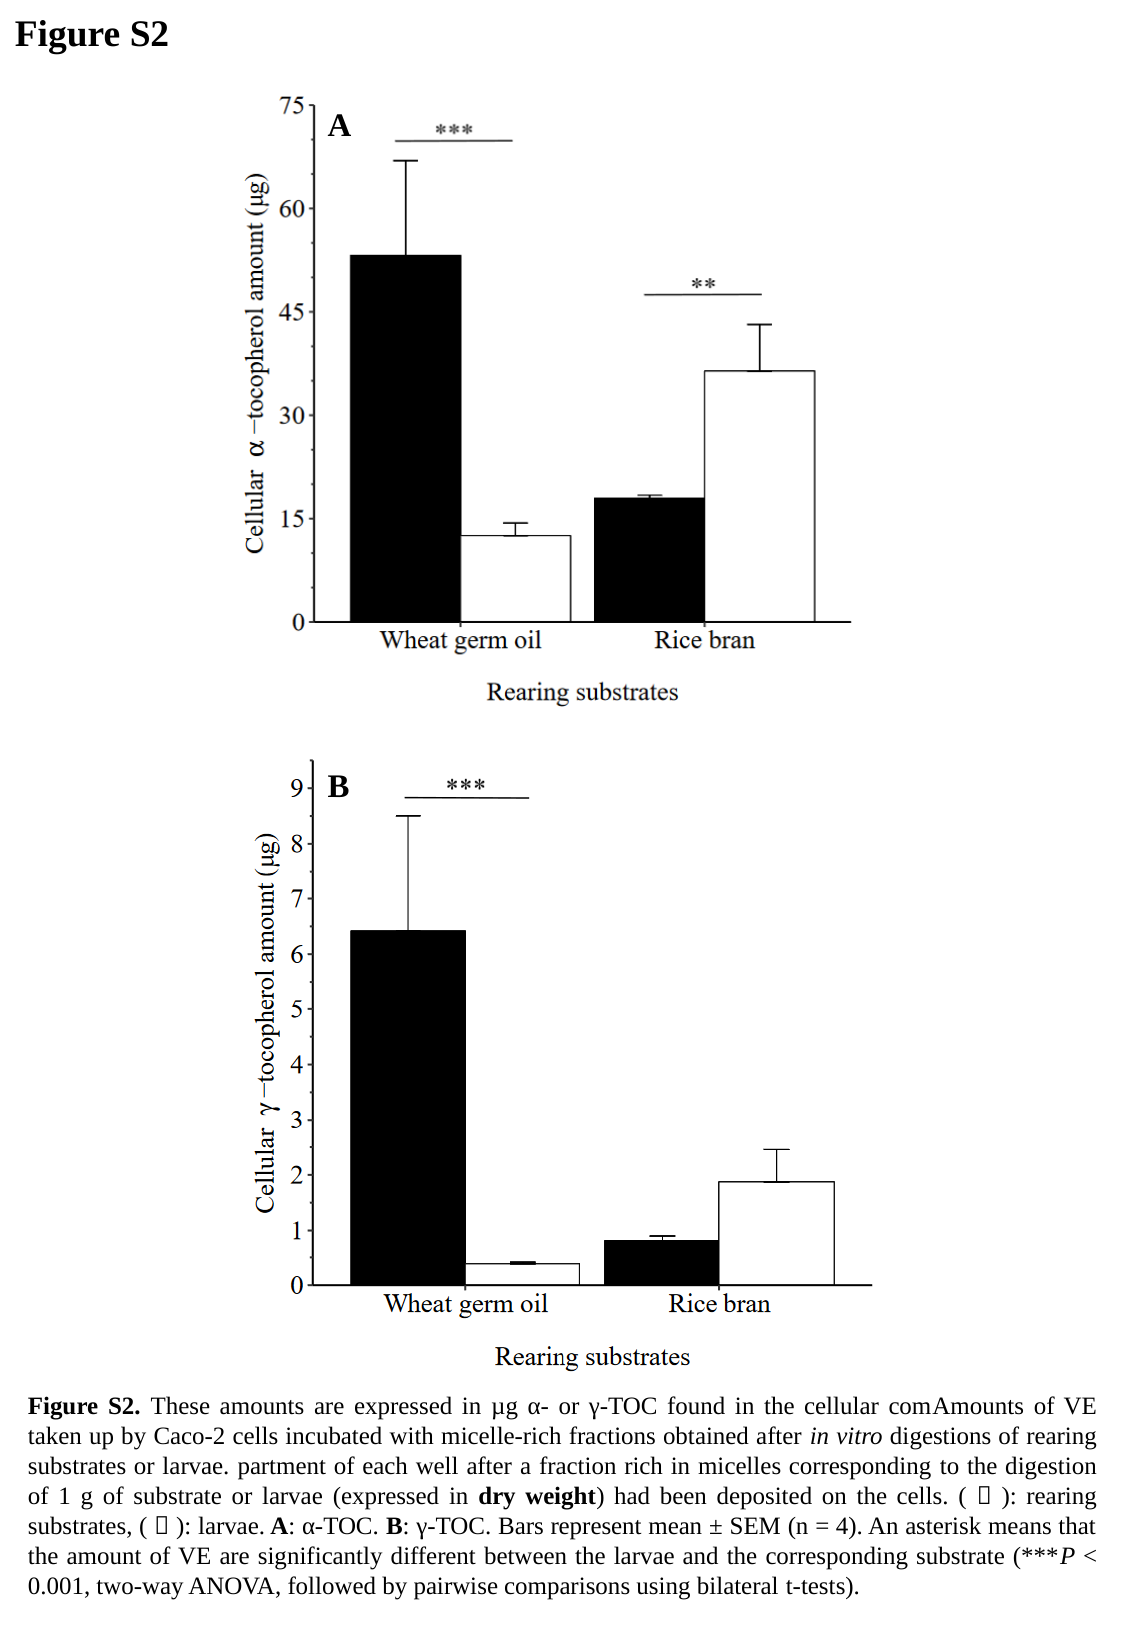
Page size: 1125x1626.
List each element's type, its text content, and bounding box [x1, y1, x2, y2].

text_box Figure S2 [0, 1, 673, 61]
picture [239, 96, 860, 712]
picture [252, 750, 873, 1376]
text_box Figure S2. These amounts are expressed in µg α- or γ-TOC found in the cellular comAmounts of VE taken up by Caco-2 cells incubated with micelle-rich fractions obtained after in vitro digestions of rearing substrates or larvae. partment of each well after a fraction rich in micelles corresponding to the digestion of 1 g of substrate or larvae (expressed in dry weight) had been deposited on the cells. (  ): rearing substrates, (  ): larvae. A: α-TOC. B: γ-TOC. Bars represent mean ± SEM (n = 4). An asterisk means that the amount of VE are significantly different between the larvae and the corresponding substrate (***P < 0.001, two-way ANOVA, followed by pairwise comparisons using bilateral t-tests). [13, 1382, 1112, 1625]
